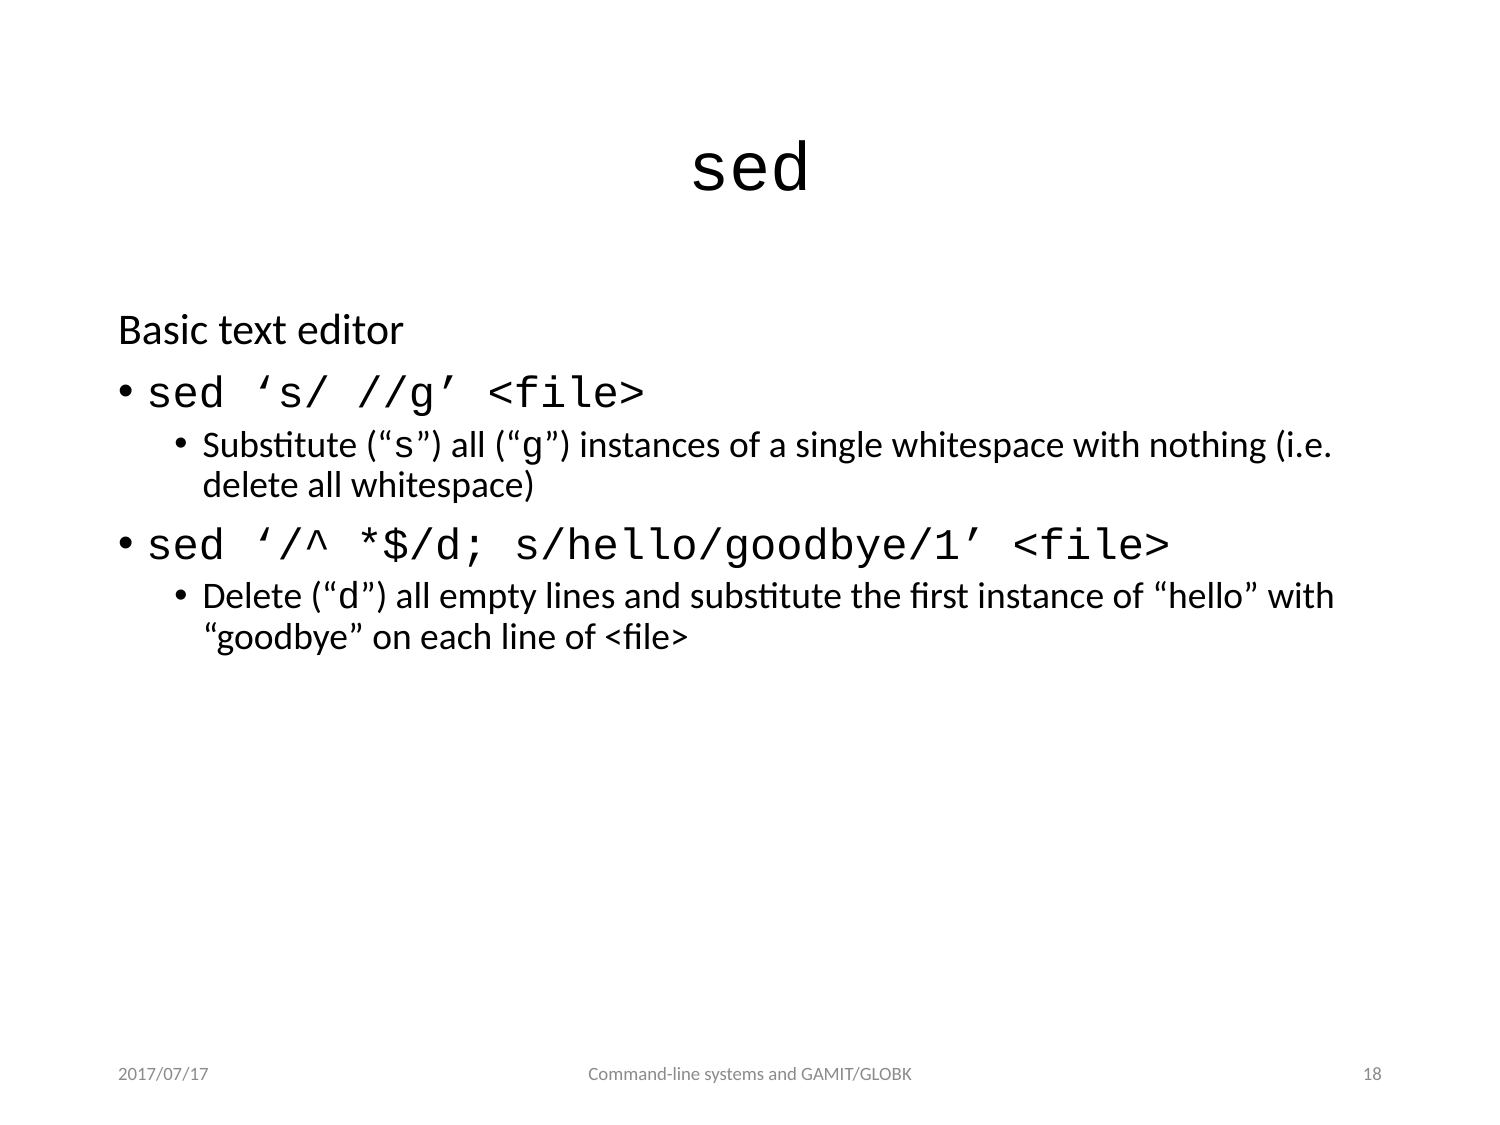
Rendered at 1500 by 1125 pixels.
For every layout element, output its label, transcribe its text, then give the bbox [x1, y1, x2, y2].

list Basic text editor sed ‘s/ //g’ <file> Substitute (“s”) all (“g”) instances of a single whitespace with nothing (i.e. delete all whitespace) sed ‘/^ *$/d; s/hello/goodbye/1’ <file> Delete (“d”) all empty lines and substitute the first instance of “hello” with “goodbye” on each line of <file> [103, 299, 1397, 1014]
title sed [103, 59, 1397, 278]
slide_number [103, 1042, 441, 1103]
slide_number 17 [1059, 1042, 1397, 1103]
footer Command-line systems and GAMIT/GLOBK [496, 1042, 1004, 1103]
